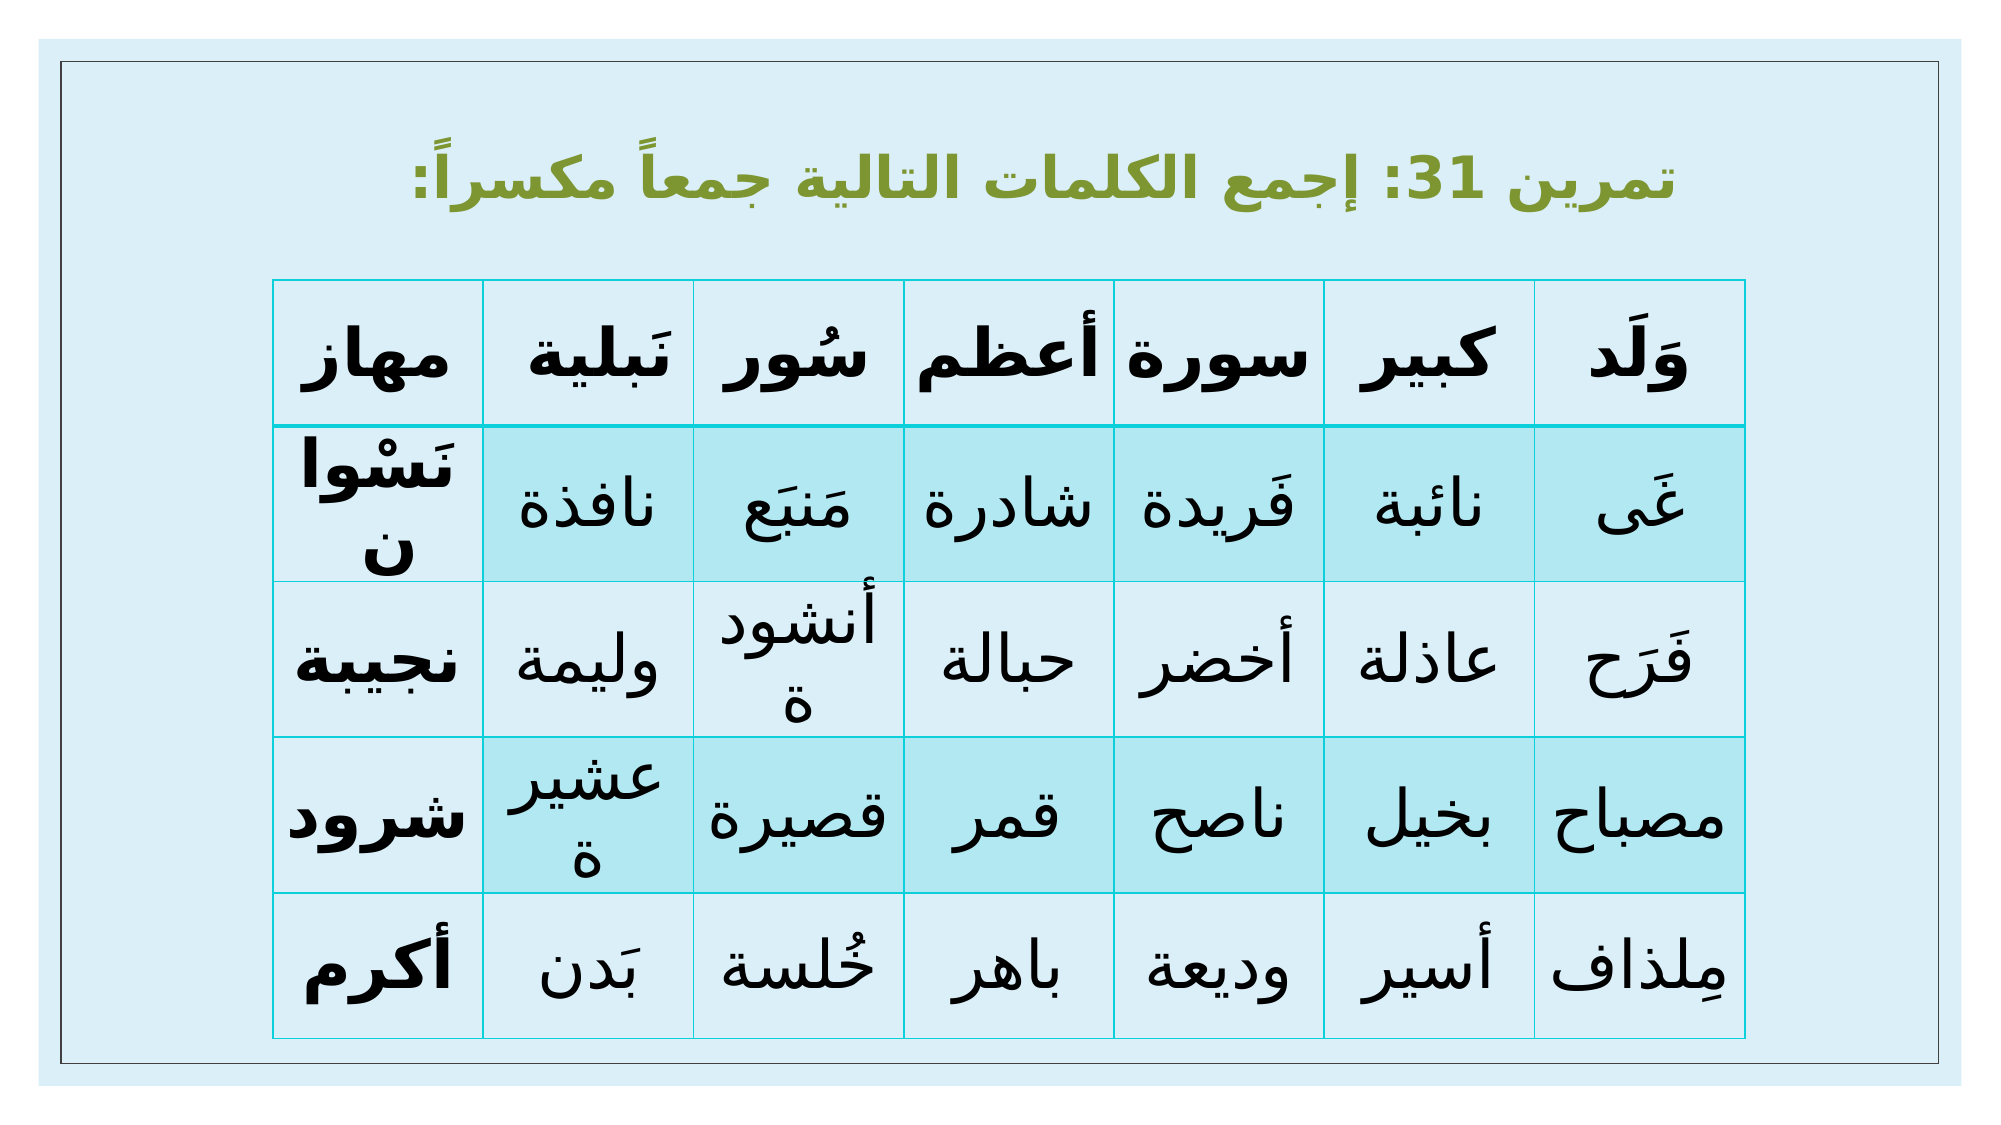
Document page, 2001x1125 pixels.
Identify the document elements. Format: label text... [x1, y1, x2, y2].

table_cell قمر [905, 738, 1113, 892]
table_cell أکرم [274, 894, 482, 1038]
table_cell أسیر [1325, 894, 1534, 1038]
table_cell أنشودة [694, 582, 903, 736]
table_cell نافذة [484, 428, 693, 581]
table_header أعظم [905, 281, 1113, 424]
table_cell عاذلة [1325, 582, 1534, 736]
table_cell عشیرة [484, 738, 693, 892]
table_cell فَرَح [1535, 582, 1744, 736]
table_cell ناصح [1115, 738, 1323, 892]
table_header کبیر [1325, 281, 1534, 424]
table_cell مَنبَع [694, 428, 903, 581]
table_cell مِلذاف [1535, 894, 1744, 1038]
table_cell خُلسة [694, 894, 903, 1038]
table_cell ودیعة [1115, 894, 1323, 1038]
table_cell بَدن [484, 894, 693, 1038]
text_box تمرین 31: إجمع الکلمات التالیة جمعاً مکسراً: [394, 127, 1693, 218]
table_cell بخیل [1325, 738, 1534, 892]
table_header مهاز [274, 281, 482, 424]
table_cell نَسْوان [274, 428, 482, 581]
table_cell غَی [1535, 428, 1744, 581]
table_cell شادرة [905, 428, 1113, 581]
table_cell فَریدة [1115, 428, 1323, 581]
table_cell حبالة [905, 582, 1113, 736]
table_cell باهر [905, 894, 1113, 1038]
table_header نَبلیة [484, 281, 693, 424]
table_header سورة [1115, 281, 1323, 424]
table_cell مصباح [1535, 738, 1744, 892]
table_cell نجیبة [274, 582, 482, 736]
table_cell ولیمة [484, 582, 693, 736]
table_header سُور [694, 281, 903, 424]
table_cell قصیرة [694, 738, 903, 892]
table_cell شرود [274, 738, 482, 892]
table_cell أخضر [1115, 582, 1323, 736]
table_header وَلَد [1535, 281, 1744, 424]
table_cell نائبة [1325, 428, 1534, 581]
